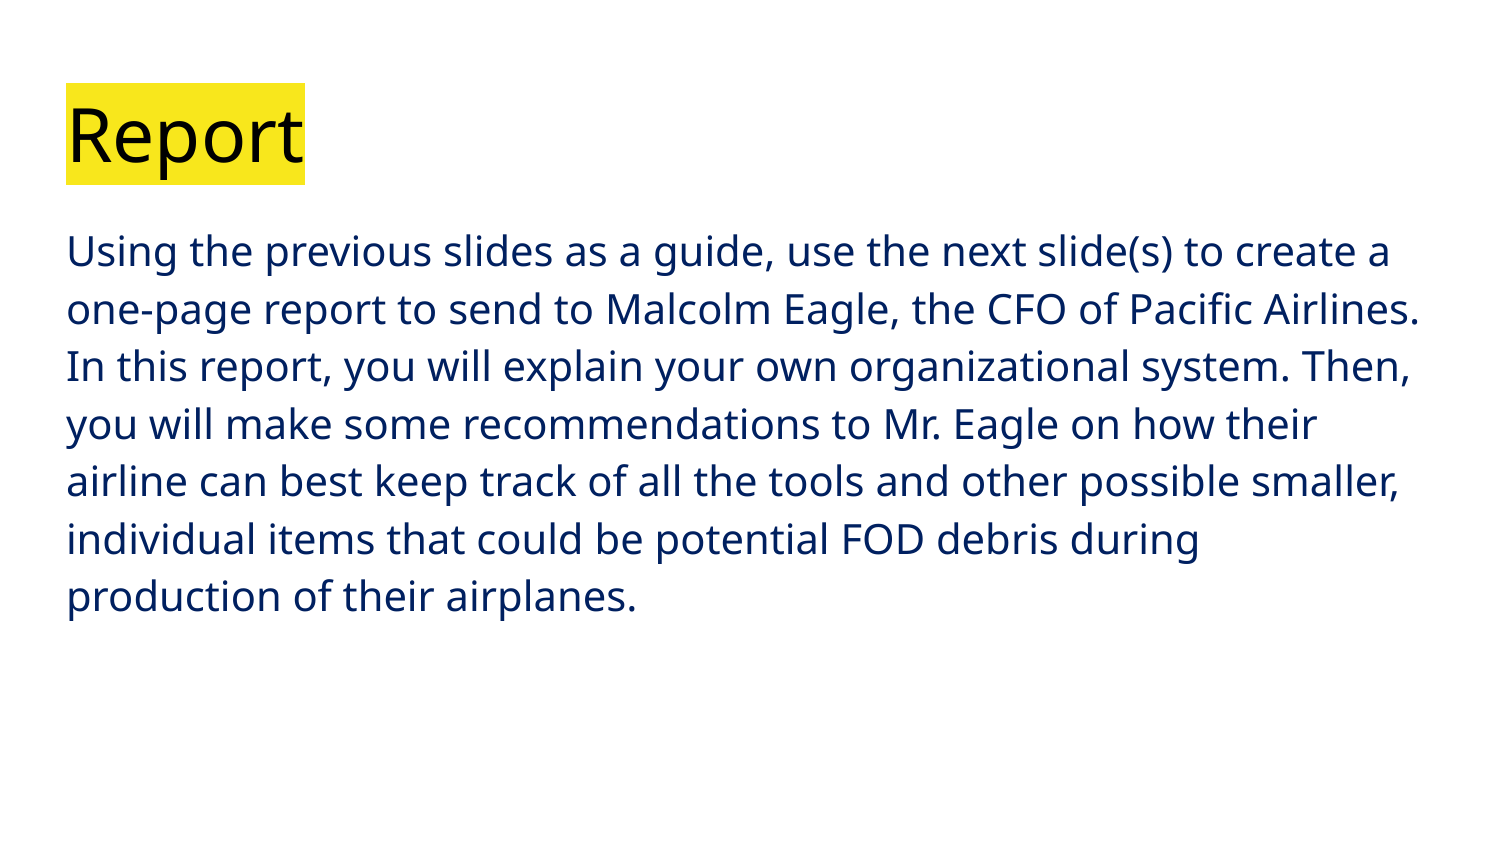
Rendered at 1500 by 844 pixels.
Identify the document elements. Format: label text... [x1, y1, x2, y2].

list Using the previous slides as a guide, use the next slide(s) to create a one-page report to send to Malcolm Eagle, the CFO of Pacific Airlines. In this report, you will explain your own organizational system. Then, you will make some recommendations to Mr. Eagle on how their airline can best keep track of all the tools and other possible smaller, individual items that could be potential FOD debris during production of their airplanes. [51, 202, 1438, 750]
title Report [51, 72, 1449, 167]
